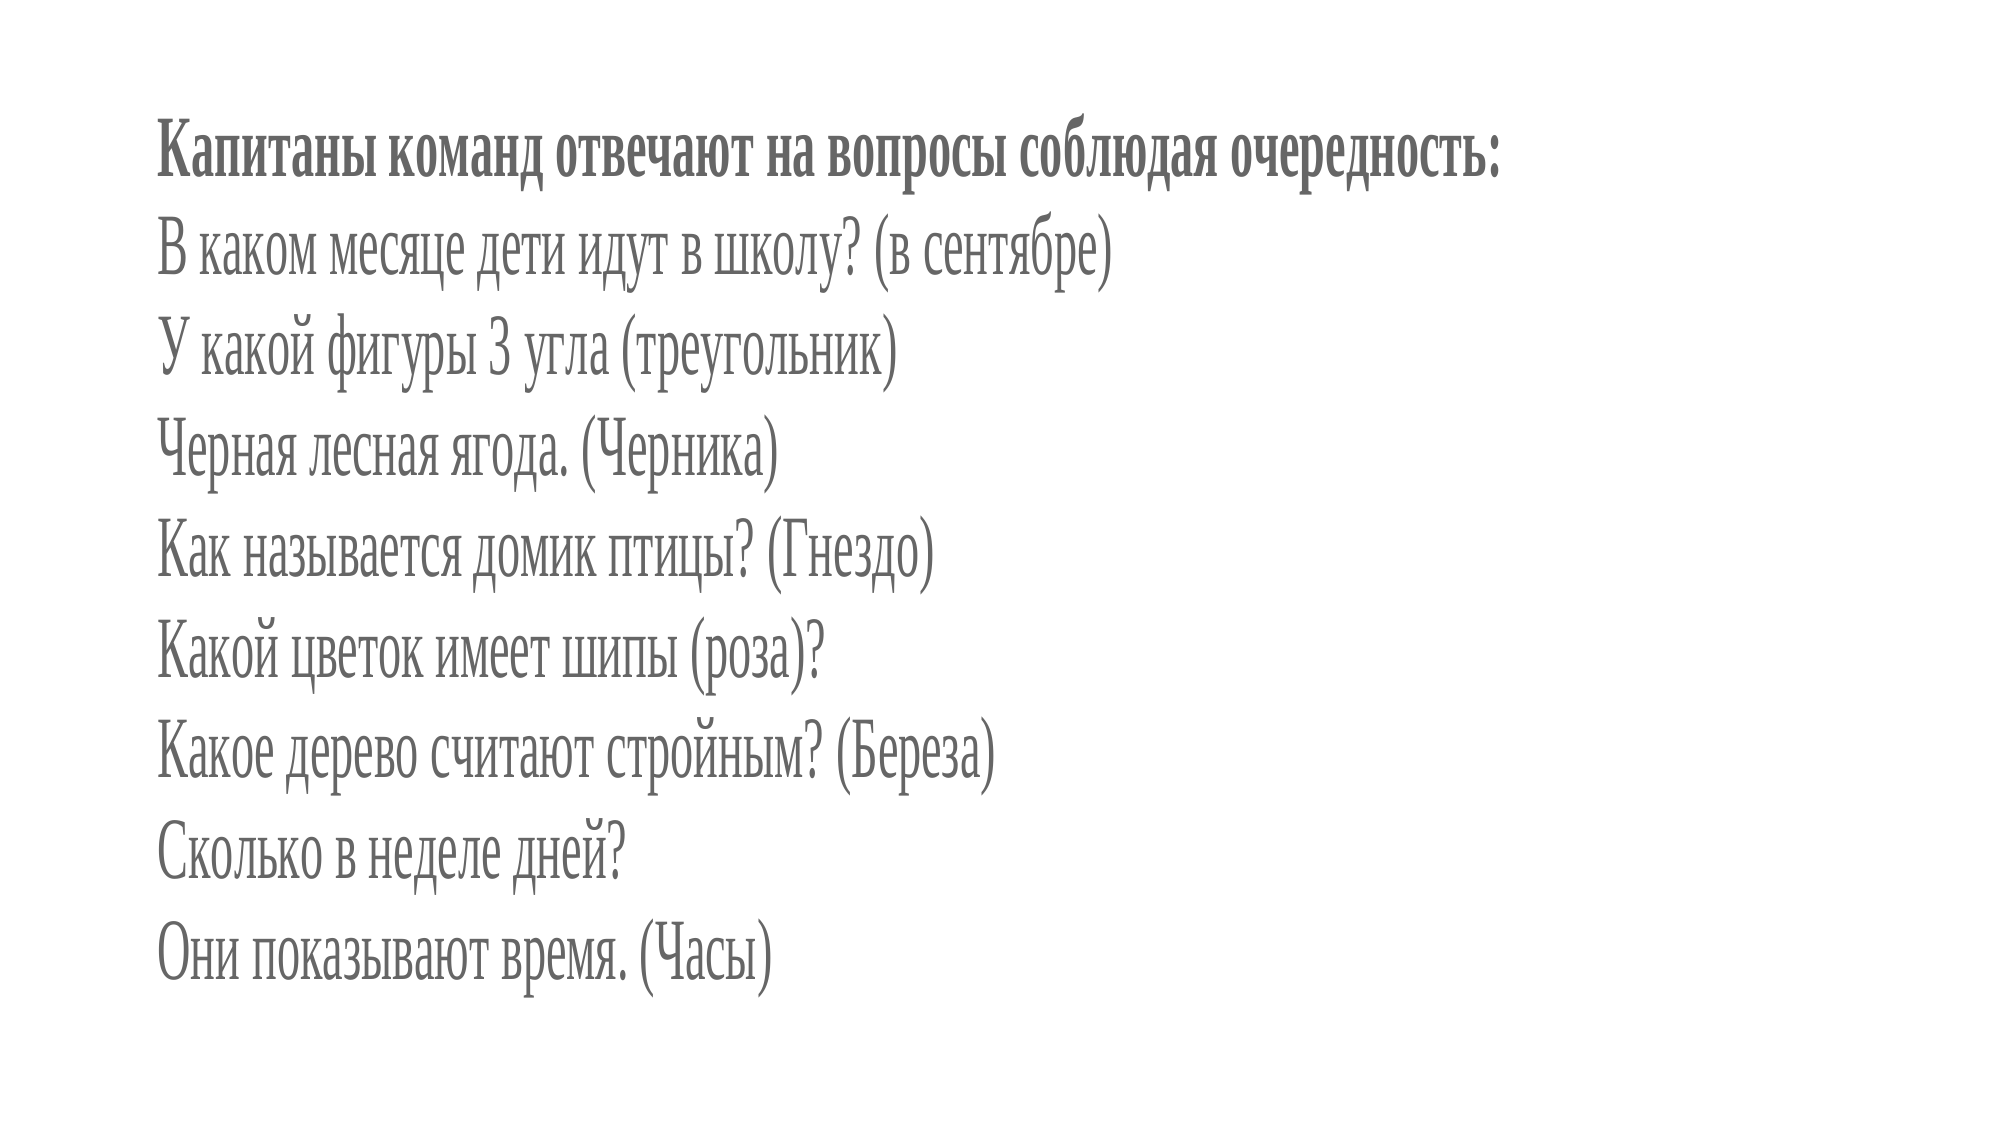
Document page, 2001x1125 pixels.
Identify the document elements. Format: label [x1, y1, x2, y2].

picture [157, 63, 1962, 1002]
